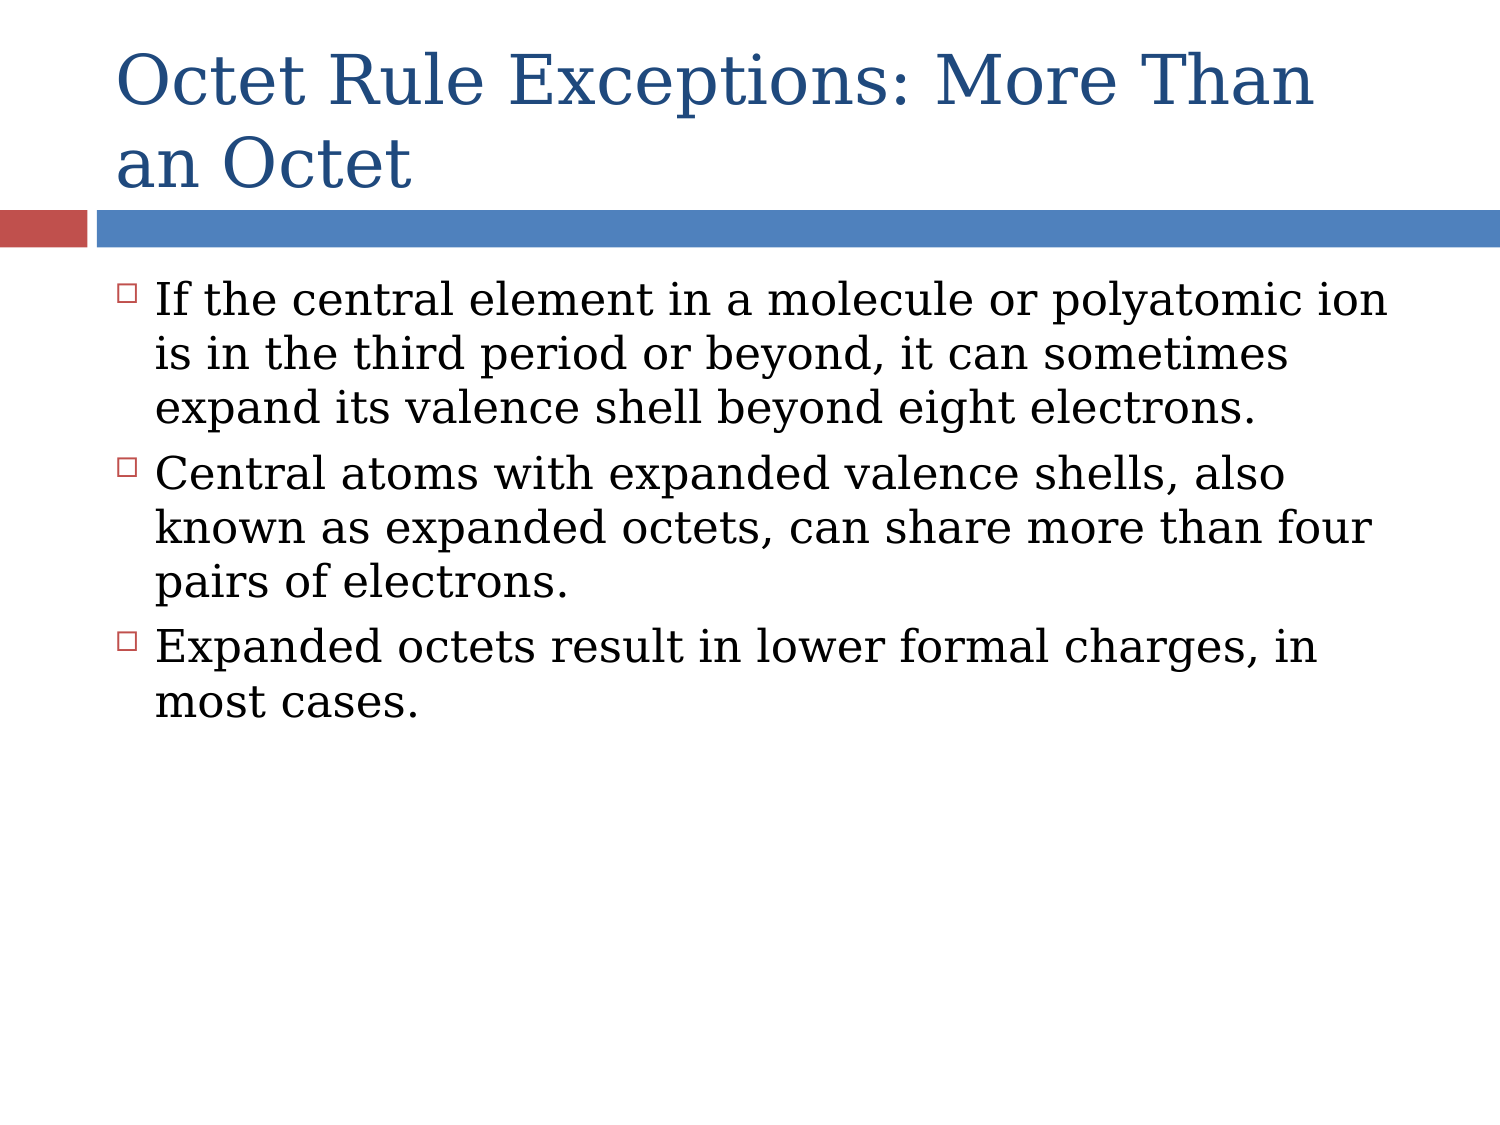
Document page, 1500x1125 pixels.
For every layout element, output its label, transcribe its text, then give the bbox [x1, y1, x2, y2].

title Octet Rule Exceptions: More Than an Octet [100, 37, 1438, 200]
list If the central element in a molecule or polyatomic ion is in the third period or beyond, it can sometimes expand its valence shell beyond eight electrons. Central atoms with expanded valence shells, also known as expanded octets, can share more than four pairs of electrons. Expanded octets result in lower formal charges, in most cases. [100, 262, 1438, 1000]
